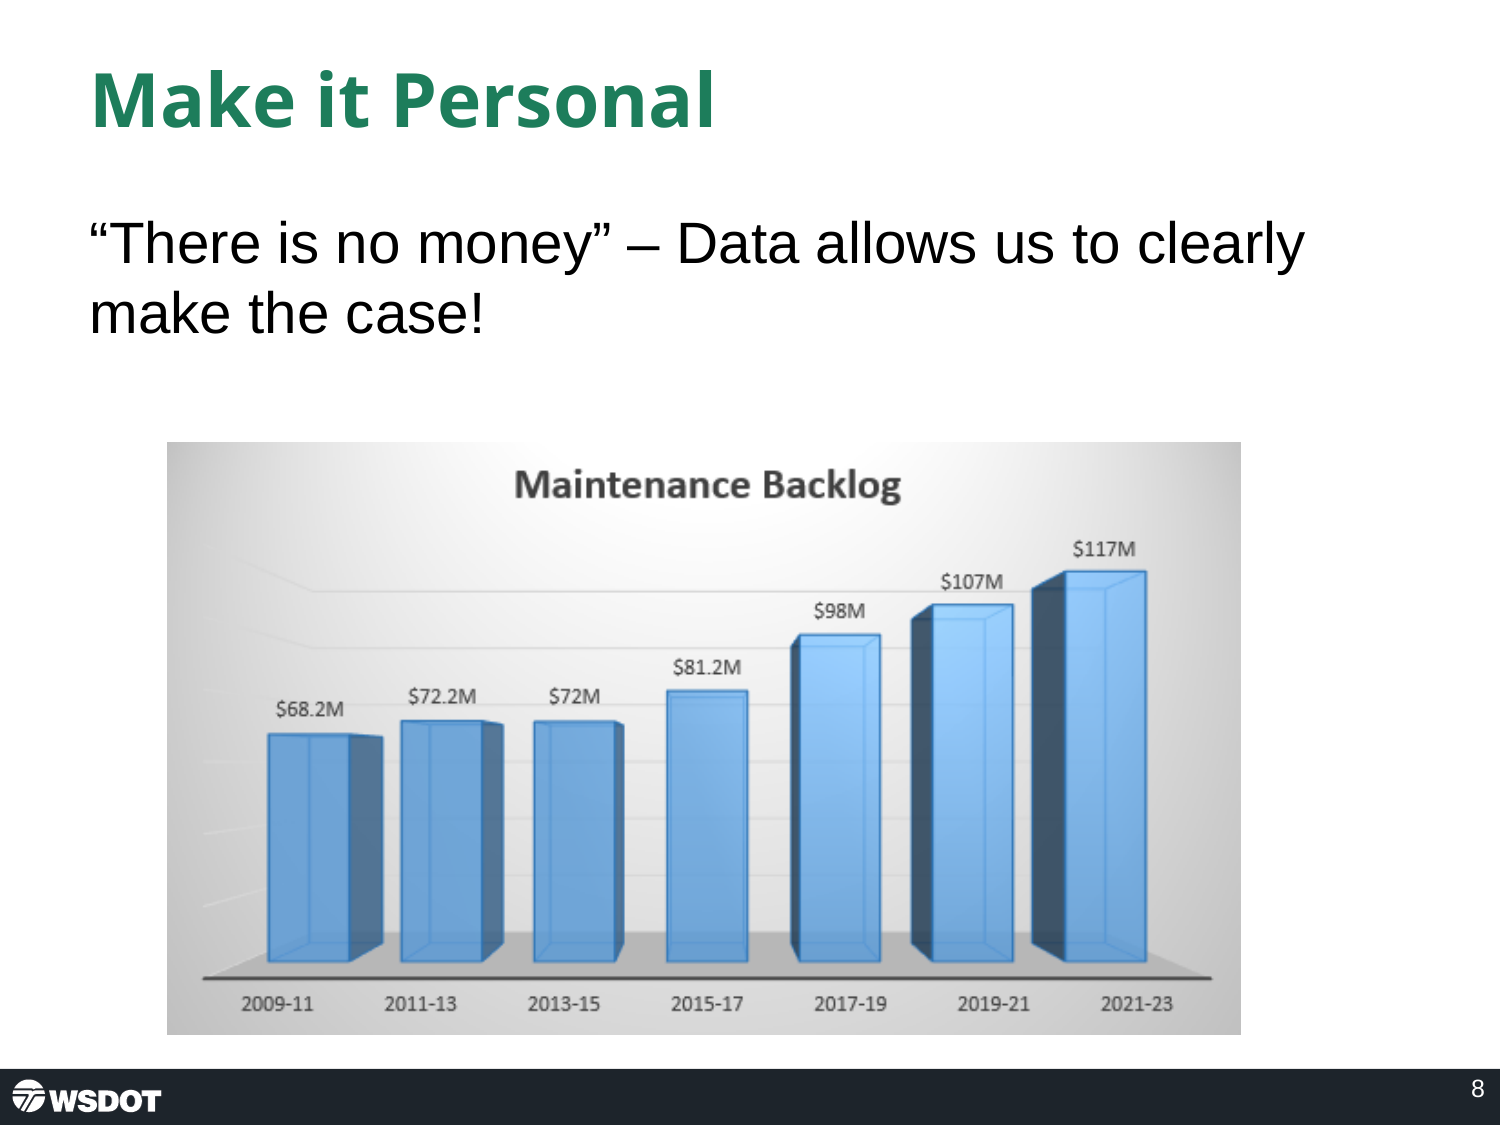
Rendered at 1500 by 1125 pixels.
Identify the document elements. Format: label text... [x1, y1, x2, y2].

title Make it Personal [75, 45, 1425, 197]
list “There is no money” – Data allows us to clearly make the case! [75, 197, 1425, 1005]
slide_number 8 [1149, 1065, 1500, 1125]
picture [0, 0, 1500, 1125]
